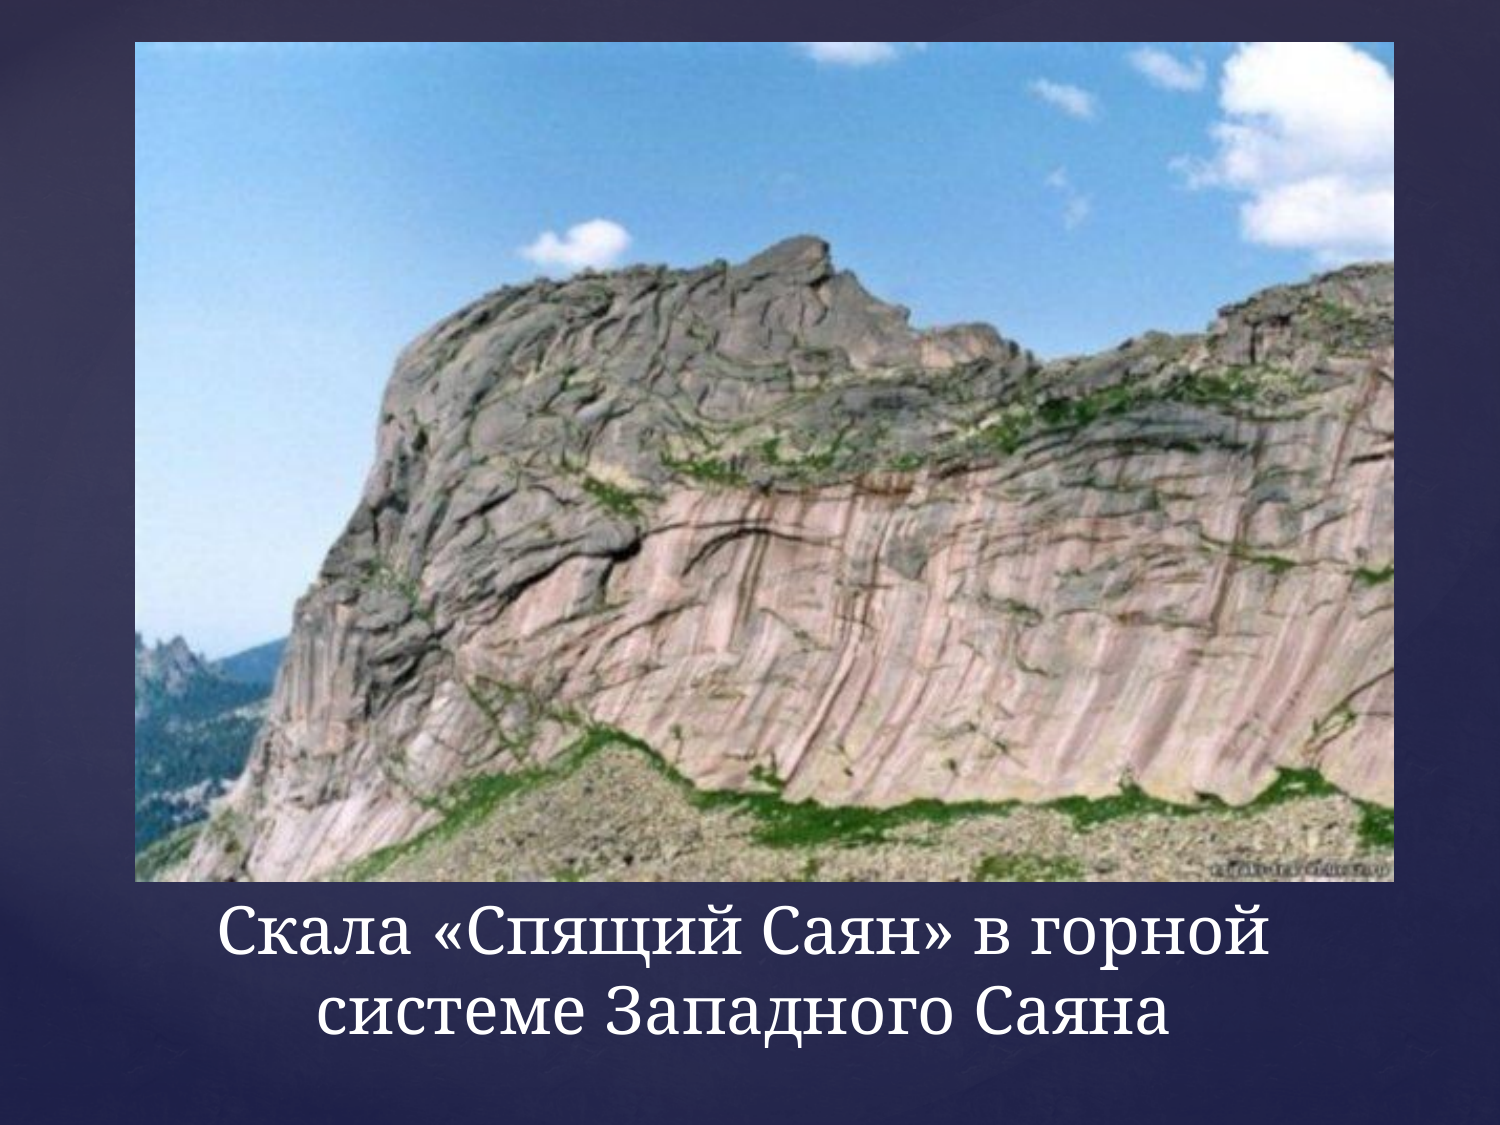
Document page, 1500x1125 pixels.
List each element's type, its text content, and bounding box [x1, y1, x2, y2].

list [135, 42, 1395, 882]
title Скала «Спящий Саян» в горной системе Западного Саяна [64, 905, 1424, 1056]
